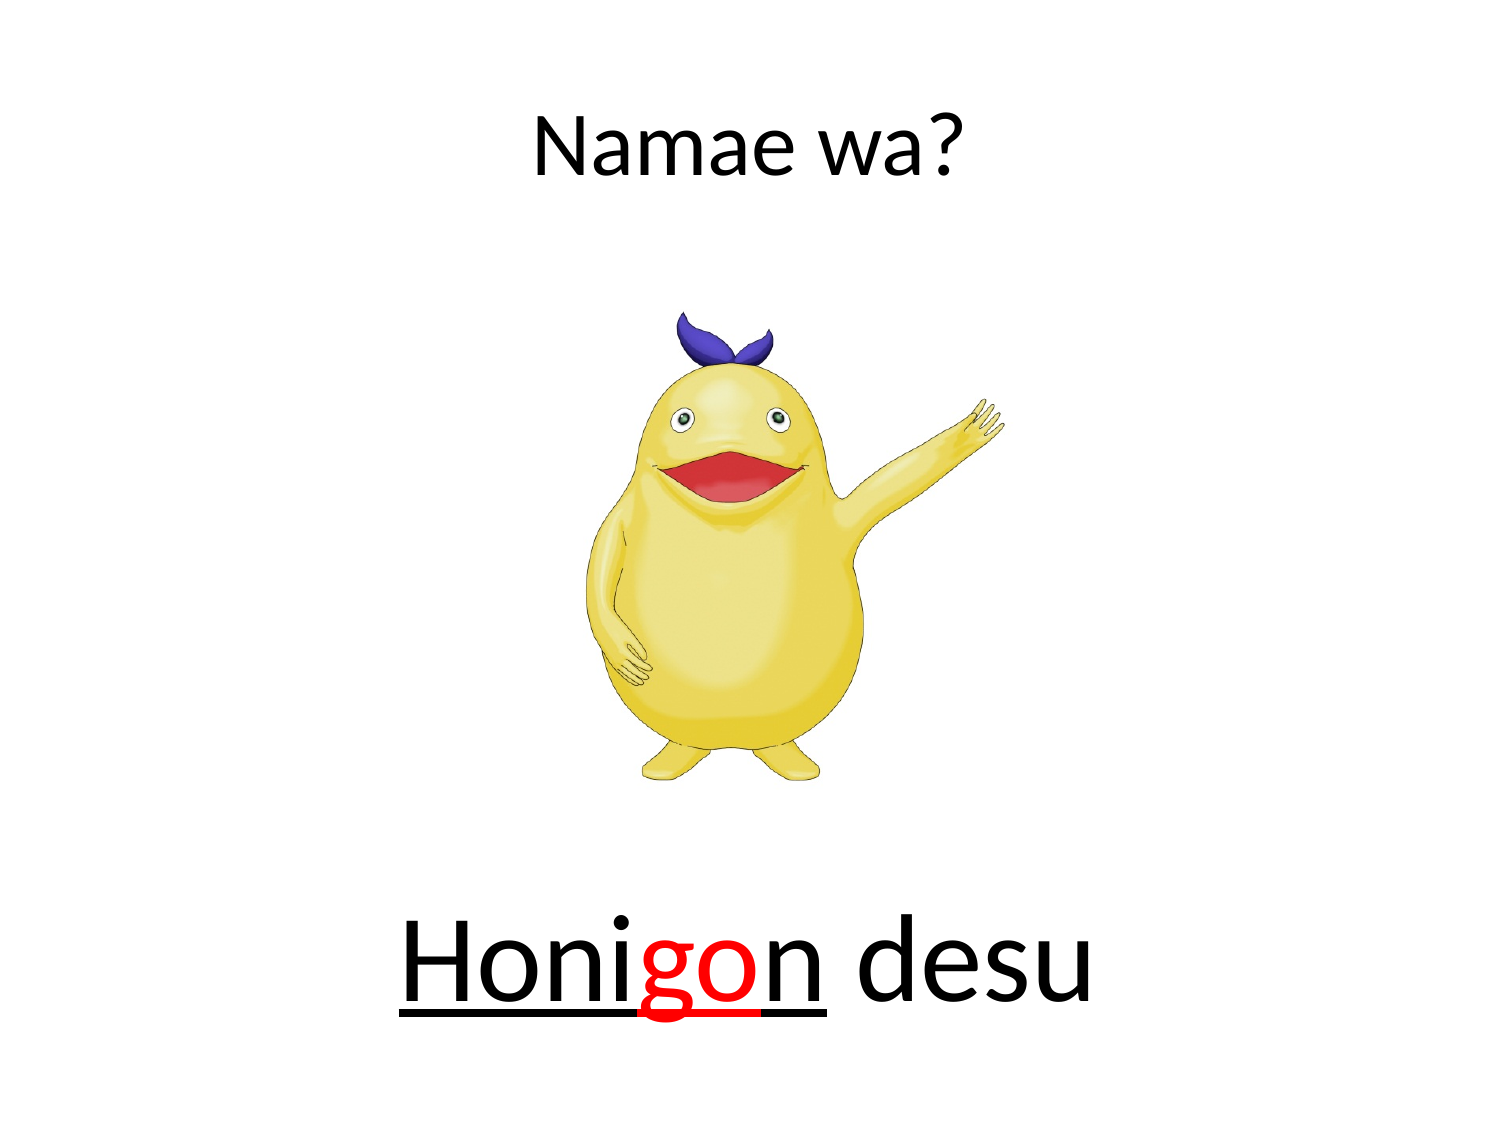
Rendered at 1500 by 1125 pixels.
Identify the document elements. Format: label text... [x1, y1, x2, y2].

picture [343, 283, 1123, 804]
title Namae wa? [75, 45, 1425, 233]
text_box Honigon desu [383, 868, 1122, 1034]
